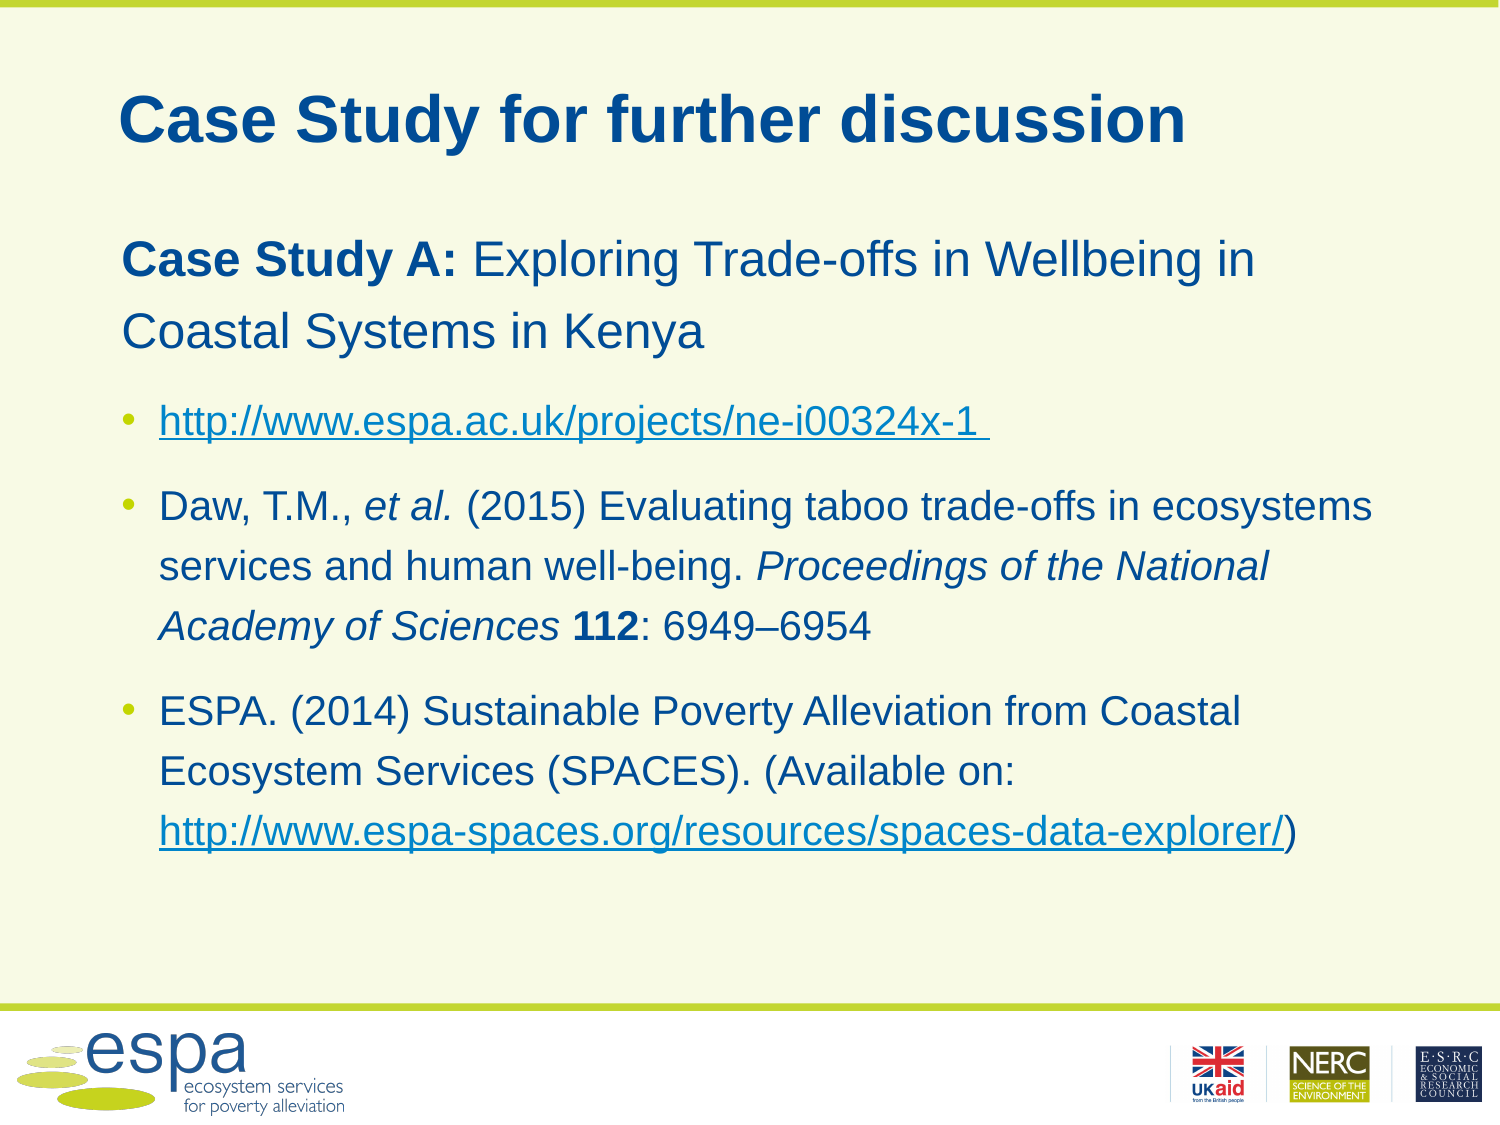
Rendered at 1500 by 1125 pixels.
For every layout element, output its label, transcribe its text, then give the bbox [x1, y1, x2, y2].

list Case Study A: Exploring Trade-offs in Wellbeing in Coastal Systems in Kenya http://www.espa.ac.uk/projects/ne-i00324x-1 Daw, T.M., et al. (2015) Evaluating taboo trade-offs in ecosystems services and human well-being. Proceedings of the National Academy of Sciences 112: 6949–6954 ESPA. (2014) Sustainable Poverty Alleviation from Coastal Ecosystem Services (SPACES). (Available on: http://www.espa-spaces.org/resources/spaces-data-explorer/) [106, 207, 1435, 946]
picture [1165, 1045, 1483, 1103]
picture [17, 1033, 344, 1116]
title Case Study for further discussion [103, 20, 1397, 211]
